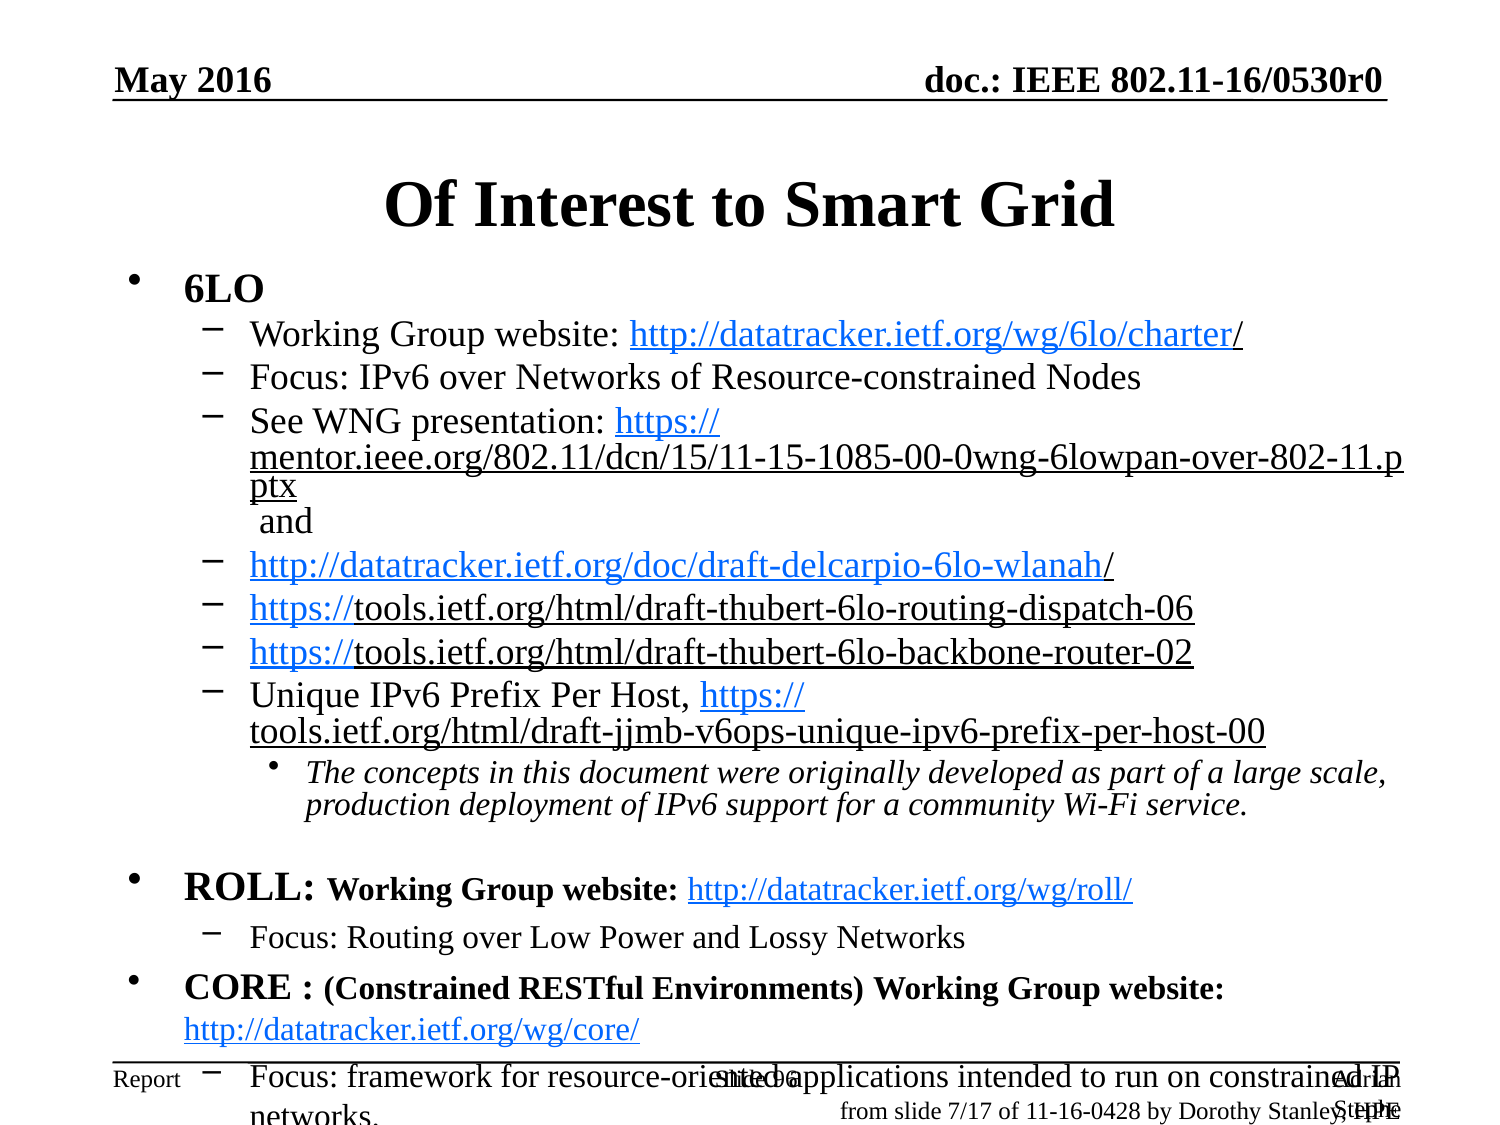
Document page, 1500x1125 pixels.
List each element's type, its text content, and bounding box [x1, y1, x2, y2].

title Of Interest to Smart Grid [112, 112, 1388, 262]
footer Adrian Stephens, Intel Corporation [1324, 1061, 1402, 1087]
list 6LO Working Group website: http://datatracker.ietf.org/wg/6lo/charter/ Focus: IPv6 over Networks of Resource-constrained Nodes See WNG presentation: https://mentor.ieee.org/802.11/dcn/15/11-15-1085-00-0wng-6lowpan-over-802-11.pptx and http://datatracker.ietf.org/doc/draft-delcarpio-6lo-wlanah/ https://tools.ietf.org/html/draft-thubert-6lo-routing-dispatch-06 https://tools.ietf.org/html/draft-thubert-6lo-backbone-router-02 Unique IPv6 Prefix Per Host, https://tools.ietf.org/html/draft-jjmb-v6ops-unique-ipv6-prefix-per-host-00 The concepts in this document were originally developed as part of a large scale, production deployment of IPv6 support for a community Wi-Fi service. ROLL: Working Group website: http://datatracker.ietf.org/wg/roll/ Focus: Routing over Low Power and Lossy Networks CORE : (Constrained RESTful Environments) Working Group website: http://datatracker.ietf.org/wg/core/ Focus: framework for resource-oriented applications intended to run on constrained IP networks. [112, 262, 1425, 1038]
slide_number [114, 54, 374, 101]
text_box from slide 7/17 of 11-16-0428 by Dorothy Stanley, HPE [343, 1087, 1417, 1125]
slide_number Slide 96 [711, 1061, 801, 1087]
